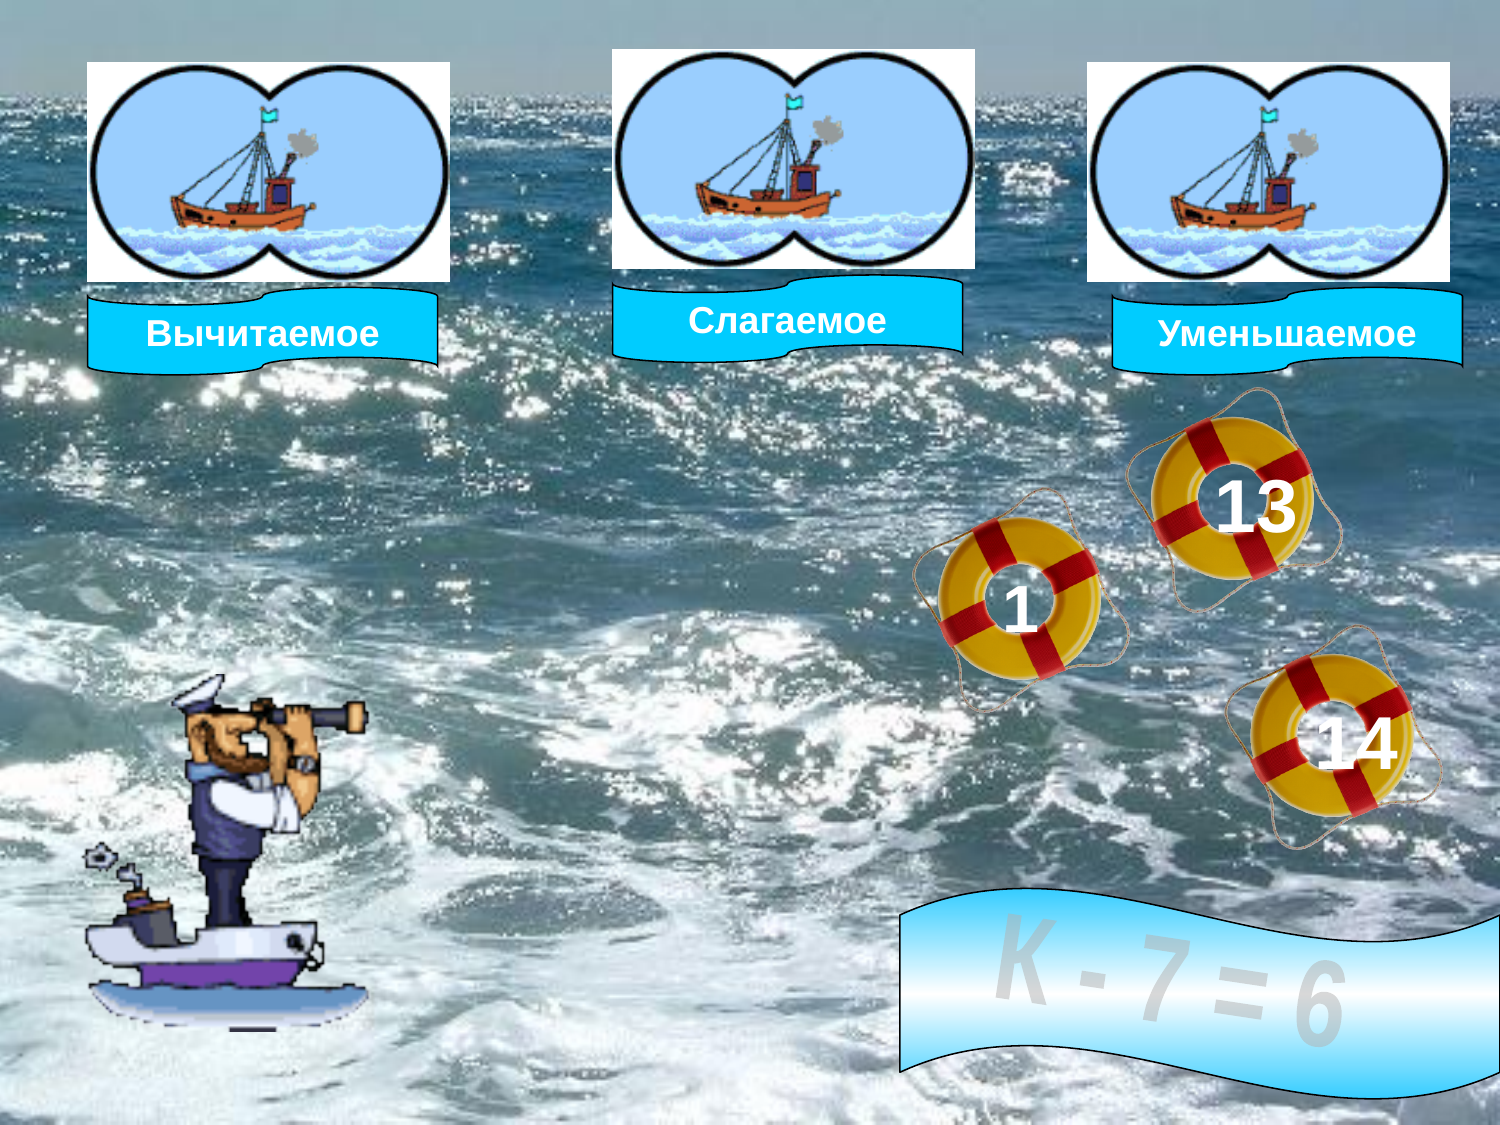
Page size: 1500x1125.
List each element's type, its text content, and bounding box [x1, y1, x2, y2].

text_box Уменьшаемое [1112, 291, 1463, 375]
picture [0, 0, 1500, 1125]
text_box Слагаемое [612, 279, 963, 363]
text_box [912, 487, 1131, 713]
text_box [899, 888, 1500, 1099]
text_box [1124, 387, 1343, 613]
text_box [1224, 624, 1443, 851]
text_box Вычитаемое [87, 291, 438, 375]
